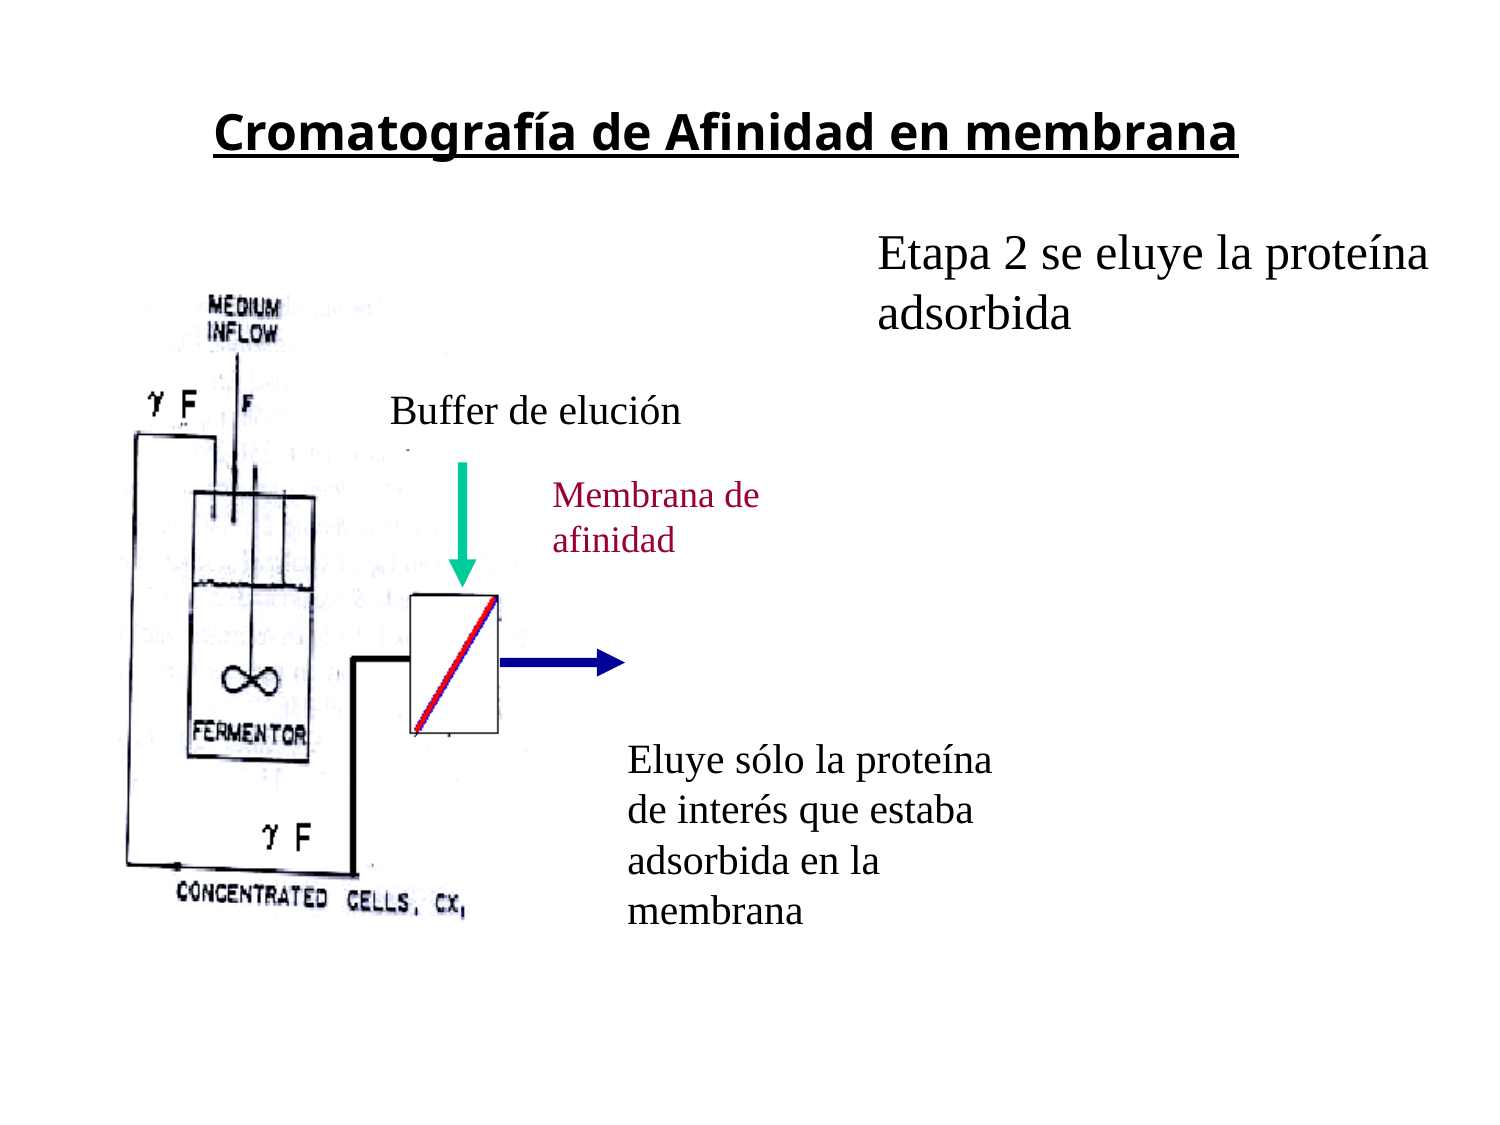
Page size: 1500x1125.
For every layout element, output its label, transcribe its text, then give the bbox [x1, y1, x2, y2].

title Cromatografía de Afinidad en membrana [99, 49, 1376, 238]
text_box Eluye sólo la proteína de interés que estaba adsorbida en la membrana [612, 724, 1025, 940]
text_box Buffer de elución [538, 375, 738, 440]
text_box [37, 287, 535, 965]
text_box [538, 656, 625, 669]
text_box Membrana de afinidad [538, 462, 838, 568]
text_box Etapa 2 se eluye la proteína adsorbida [862, 212, 1500, 348]
